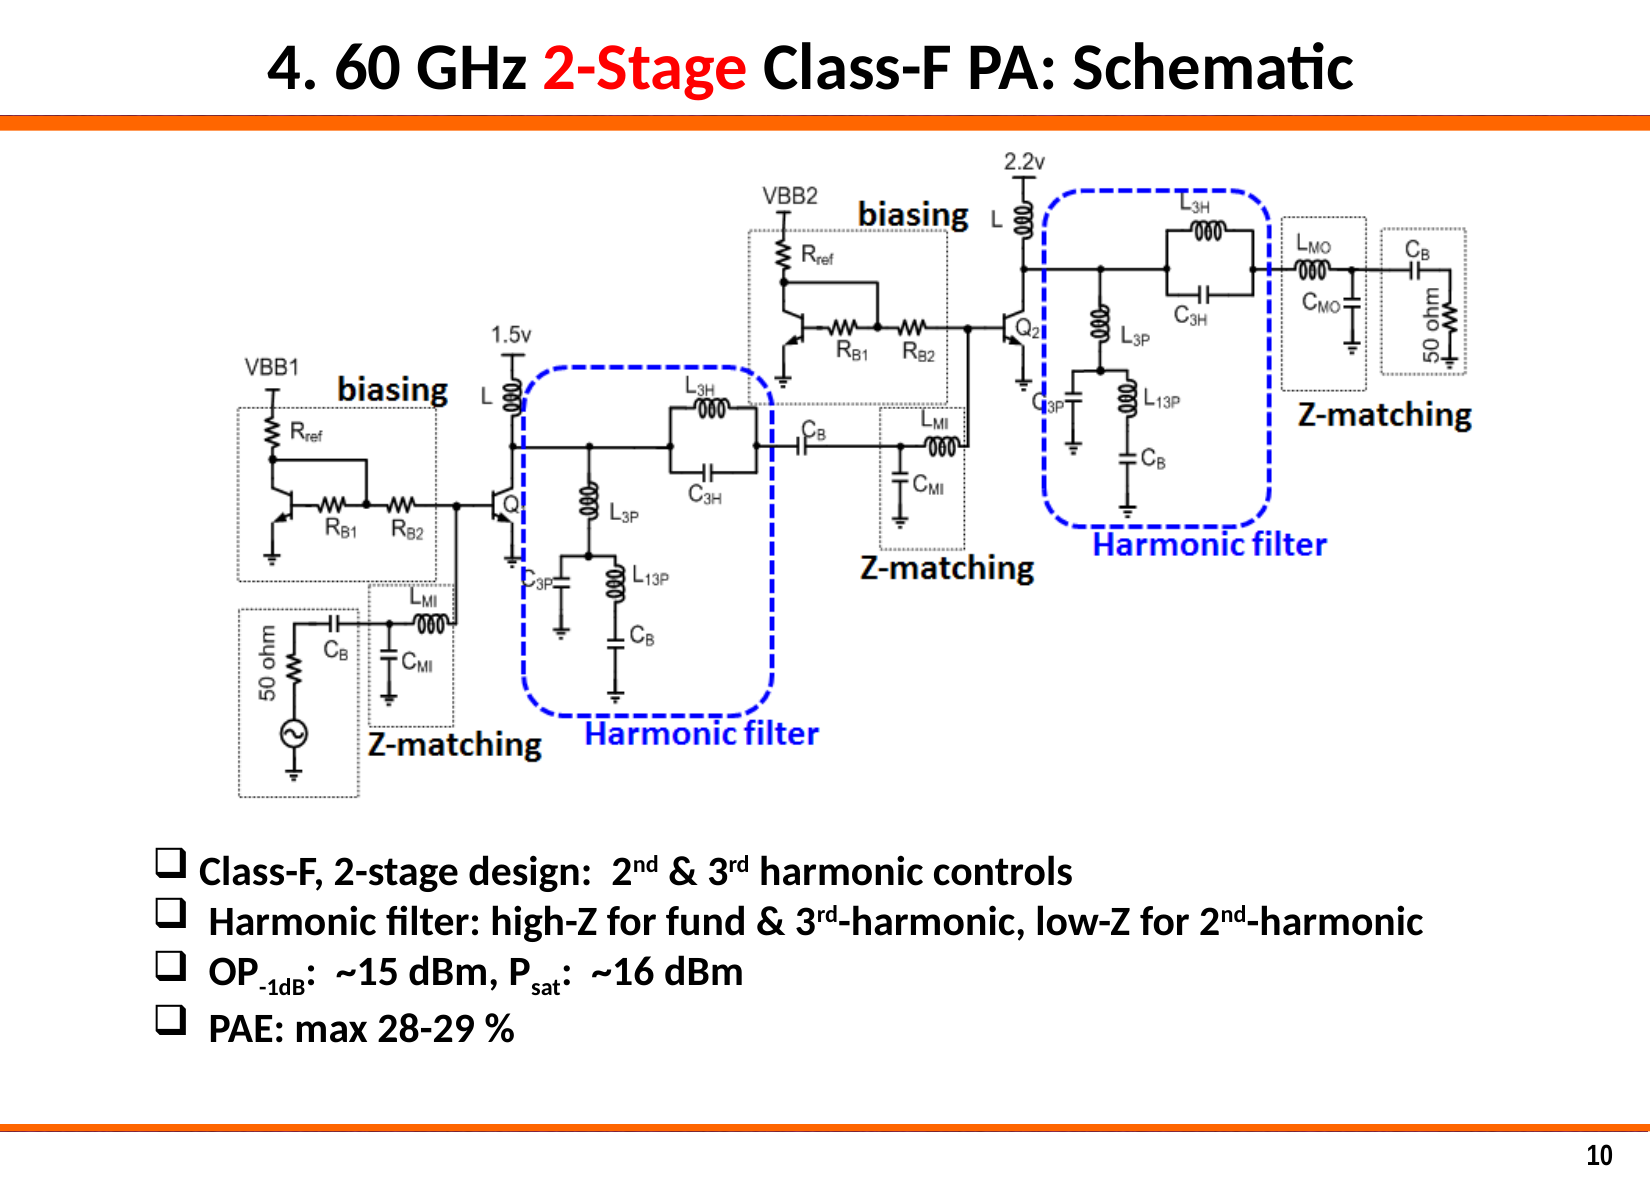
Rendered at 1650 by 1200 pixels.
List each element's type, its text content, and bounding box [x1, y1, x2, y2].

text_box Class-F, 2-stage design: 2nd & 3rd harmonic controls Harmonic filter: high-Z for fund & 3rd-harmonic, low-Z for 2nd-harmonic OP-1dB: ~15 dBm, Psat: ~16 dBm PAE: max 28-29 % [137, 836, 1511, 1058]
title 4. 60 GHz 2-Stage Class-F PA: Schematic [136, 10, 1487, 116]
text_box 10 [1105, 1131, 1629, 1176]
picture [223, 150, 1482, 806]
